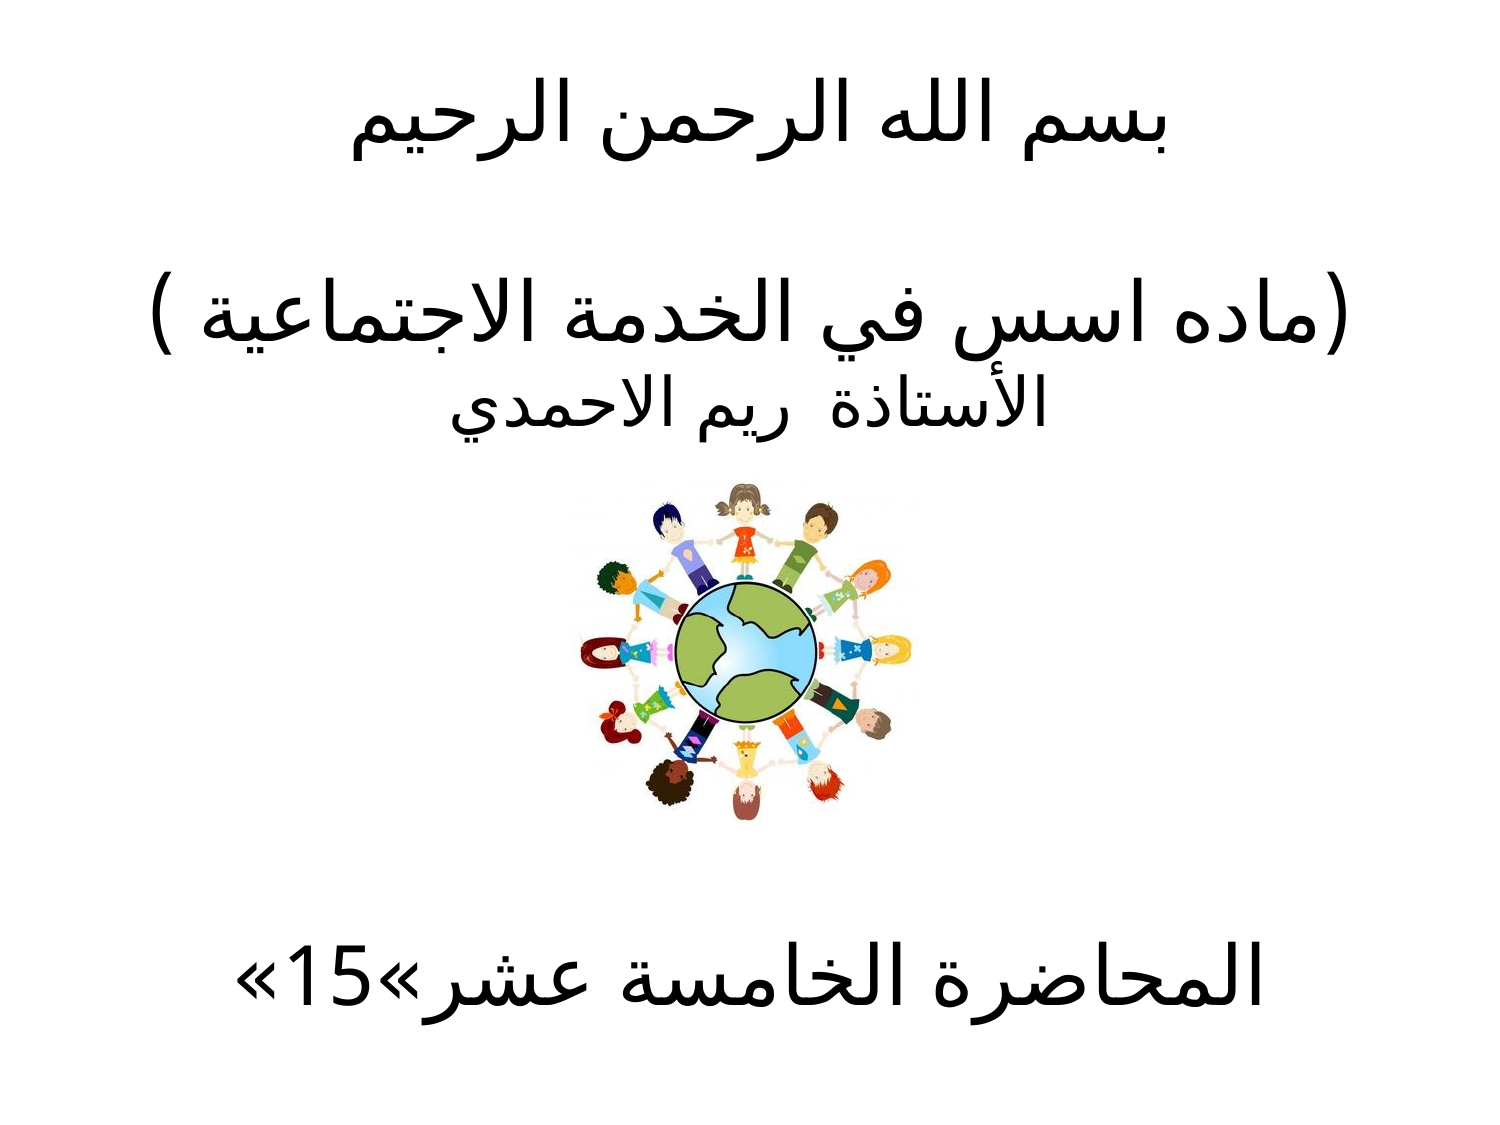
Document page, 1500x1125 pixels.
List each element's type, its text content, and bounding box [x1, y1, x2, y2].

picture [572, 479, 918, 825]
title بسم الله الرحمن الرحيم (ماده اسس في الخدمة الاجتماعية ) الأستاذة ريم الاحمدي المحاضرة الخامسة عشر»15» [75, 45, 1425, 1035]
